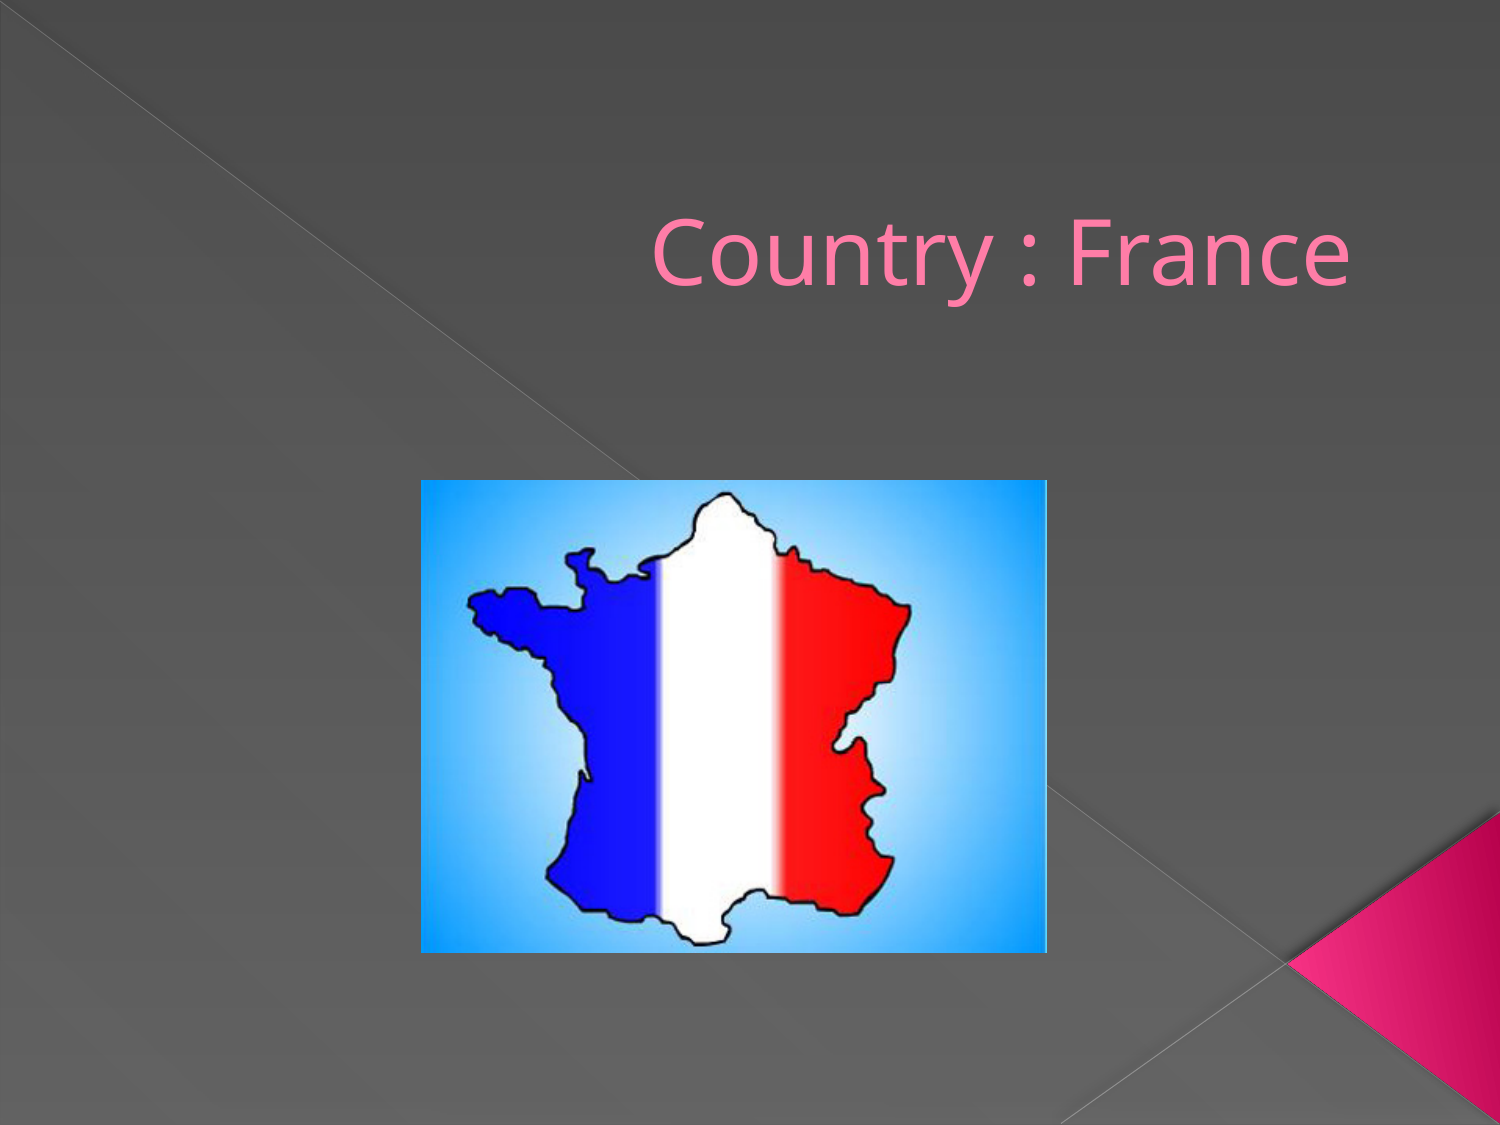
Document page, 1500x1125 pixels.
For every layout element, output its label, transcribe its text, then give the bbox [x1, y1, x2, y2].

title Country : France [93, 70, 1369, 312]
picture [421, 480, 1048, 953]
